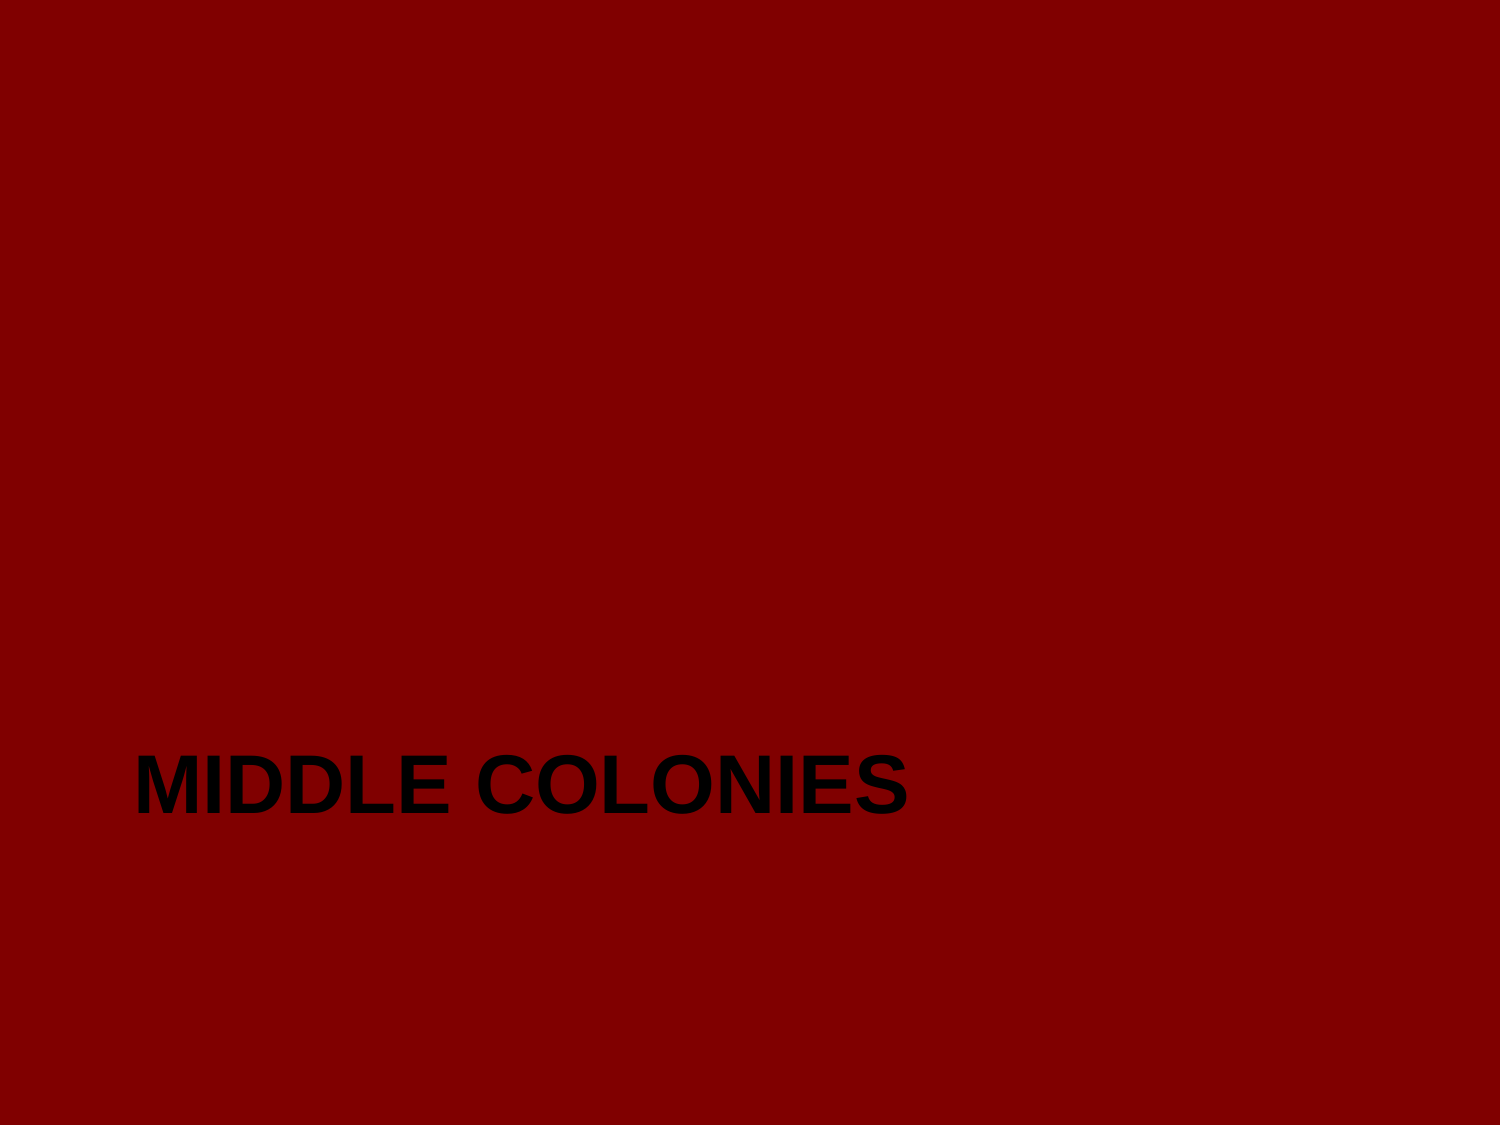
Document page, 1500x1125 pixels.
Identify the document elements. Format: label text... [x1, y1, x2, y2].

title Middle colonies [118, 722, 1394, 947]
